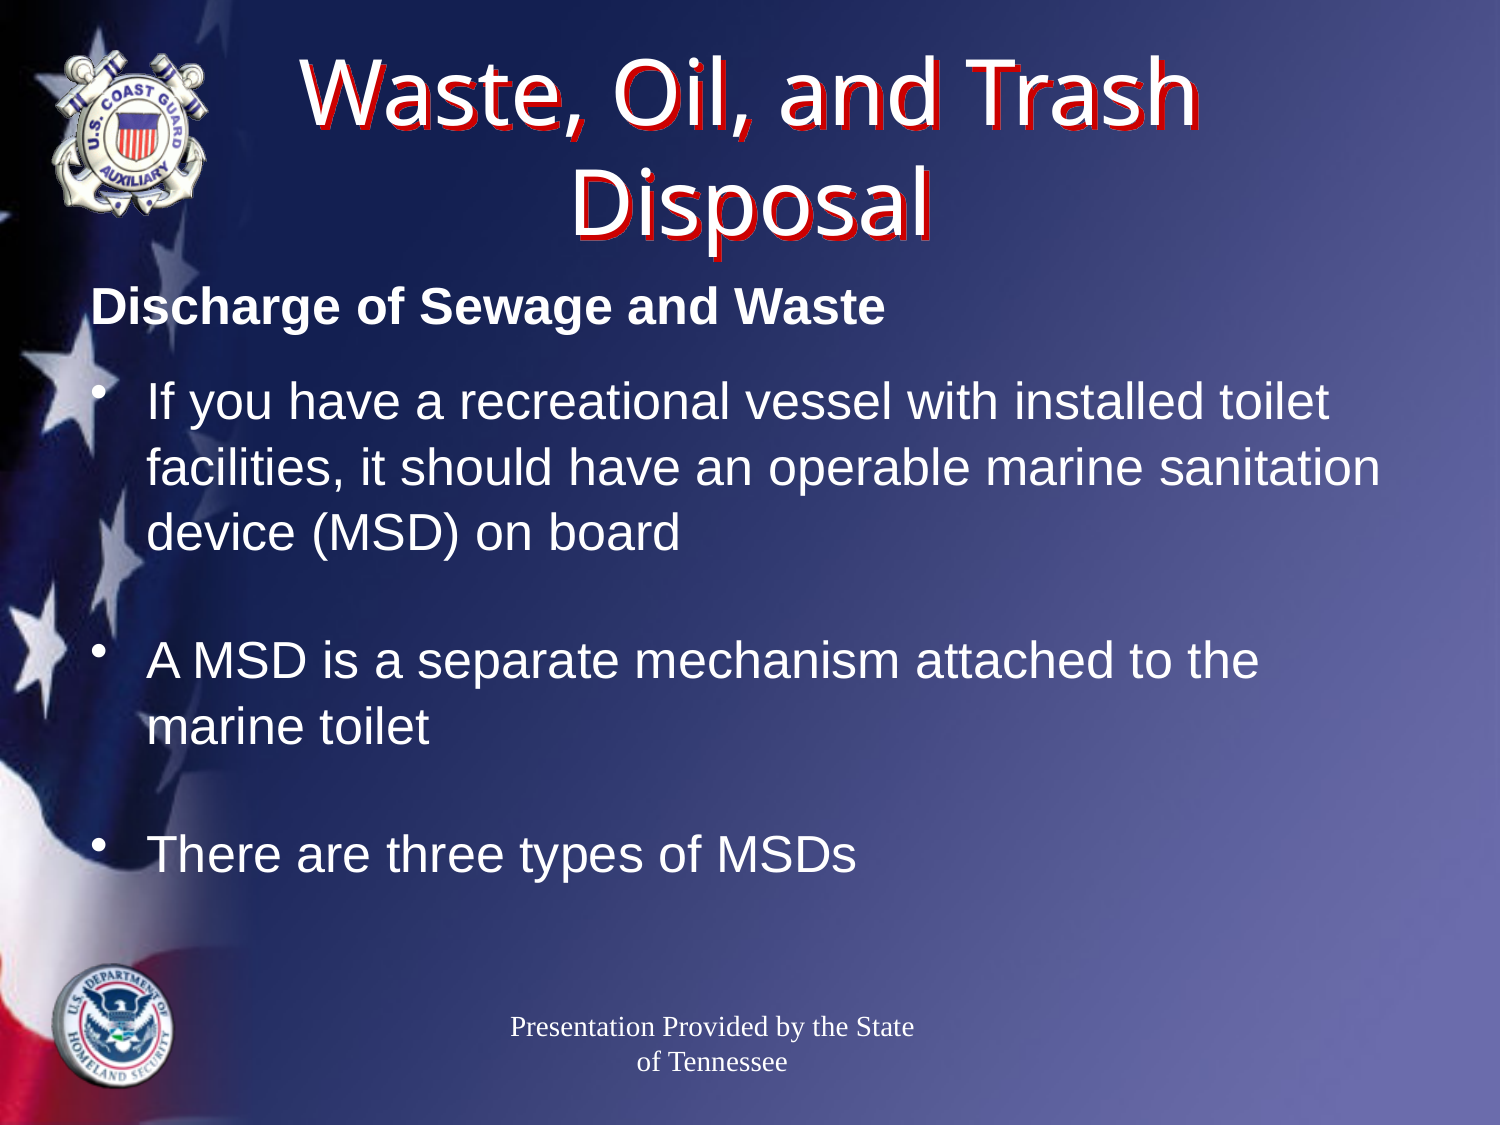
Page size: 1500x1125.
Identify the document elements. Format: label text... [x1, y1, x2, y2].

title Waste, Oil, and Trash Disposal [112, 50, 1388, 238]
text_box Presentation Provided by the State of Tennessee [487, 999, 938, 1085]
picture [0, 0, 1500, 1125]
list If you have a recreational vessel with installed toilet facilities, it should have an operable marine sanitation device (MSD) on board A MSD is a separate mechanism attached to the marine toilet There are three types of MSDs [75, 356, 1425, 1005]
list Discharge of Sewage and Waste [75, 251, 1425, 356]
